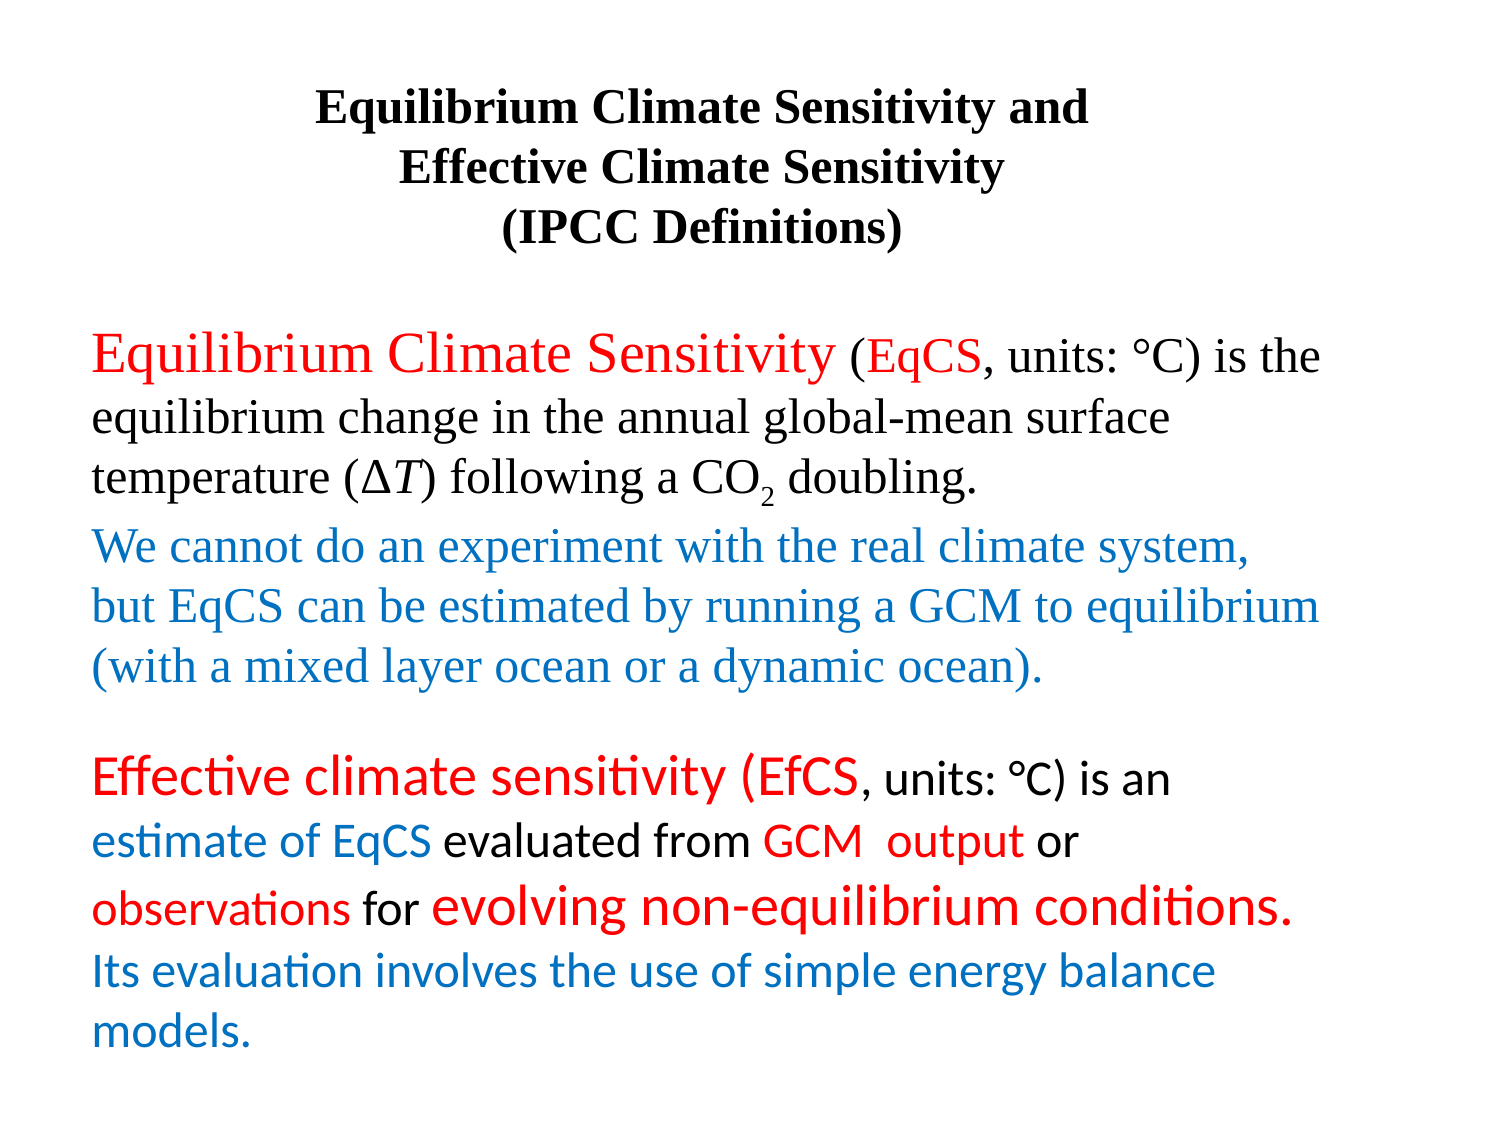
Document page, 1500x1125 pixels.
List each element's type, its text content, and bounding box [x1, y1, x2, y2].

text_box Equilibrium Climate Sensitivity and Effective Climate Sensitivity (IPCC Definitions) Equilibrium Climate Sensitivity (EqCS, units: °C) is the equilibrium change in the annual global-mean surface temperature (ΔT) following a CO2 doubling. We cannot do an experiment with the real climate system, but EqCS can be estimated by running a GCM to equilibrium (with a mixed layer ocean or a dynamic ocean). Effective climate sensitivity (EfCS, units: °C) is an estimate of EqCS evaluated from GCM output or observations for evolv­ing non-equilibrium conditions. Its evaluation involves the use of simple energy balance models. [76, 66, 1341, 1110]
